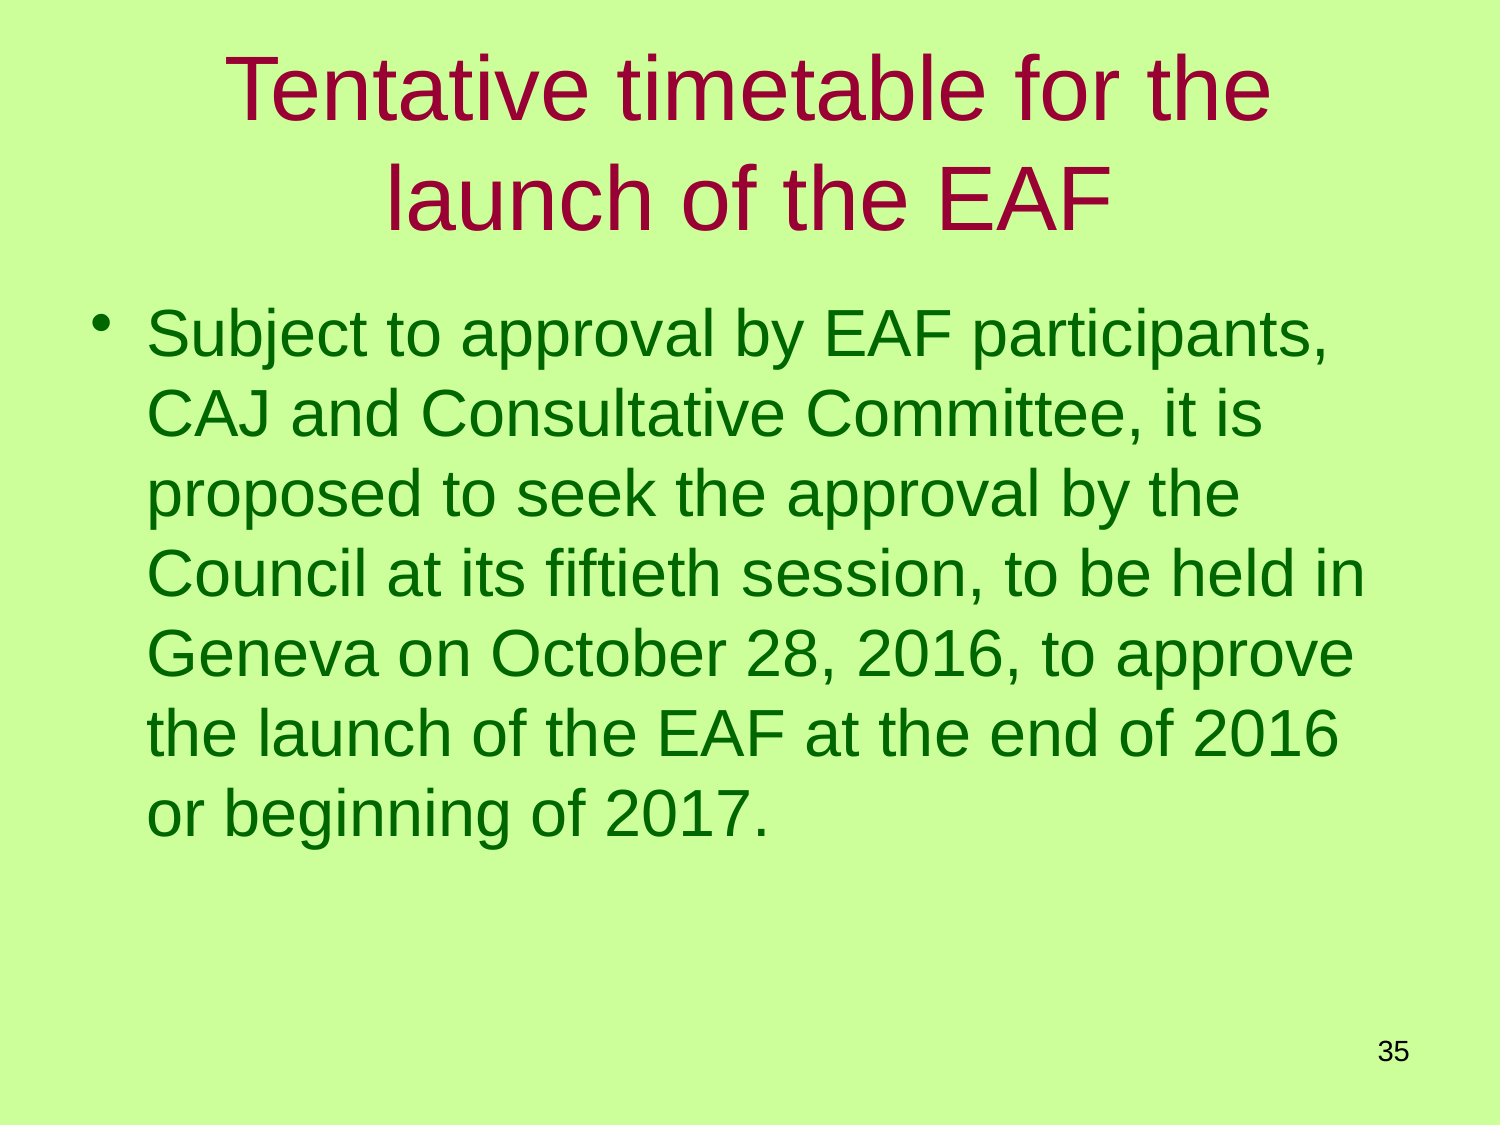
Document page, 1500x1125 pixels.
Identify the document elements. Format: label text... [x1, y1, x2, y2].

list Subject to approval by EAF participants, CAJ and Consultative Committee, it is proposed to seek the approval by the Council at its fiftieth session, to be held in Geneva on October 28, 2016, to approve the launch of the EAF at the end of 2016 or beginning of 2017. [75, 282, 1425, 1025]
slide_number 35 [1074, 1024, 1425, 1103]
title Tentative timetable for the launch of the EAF [75, 45, 1425, 233]
